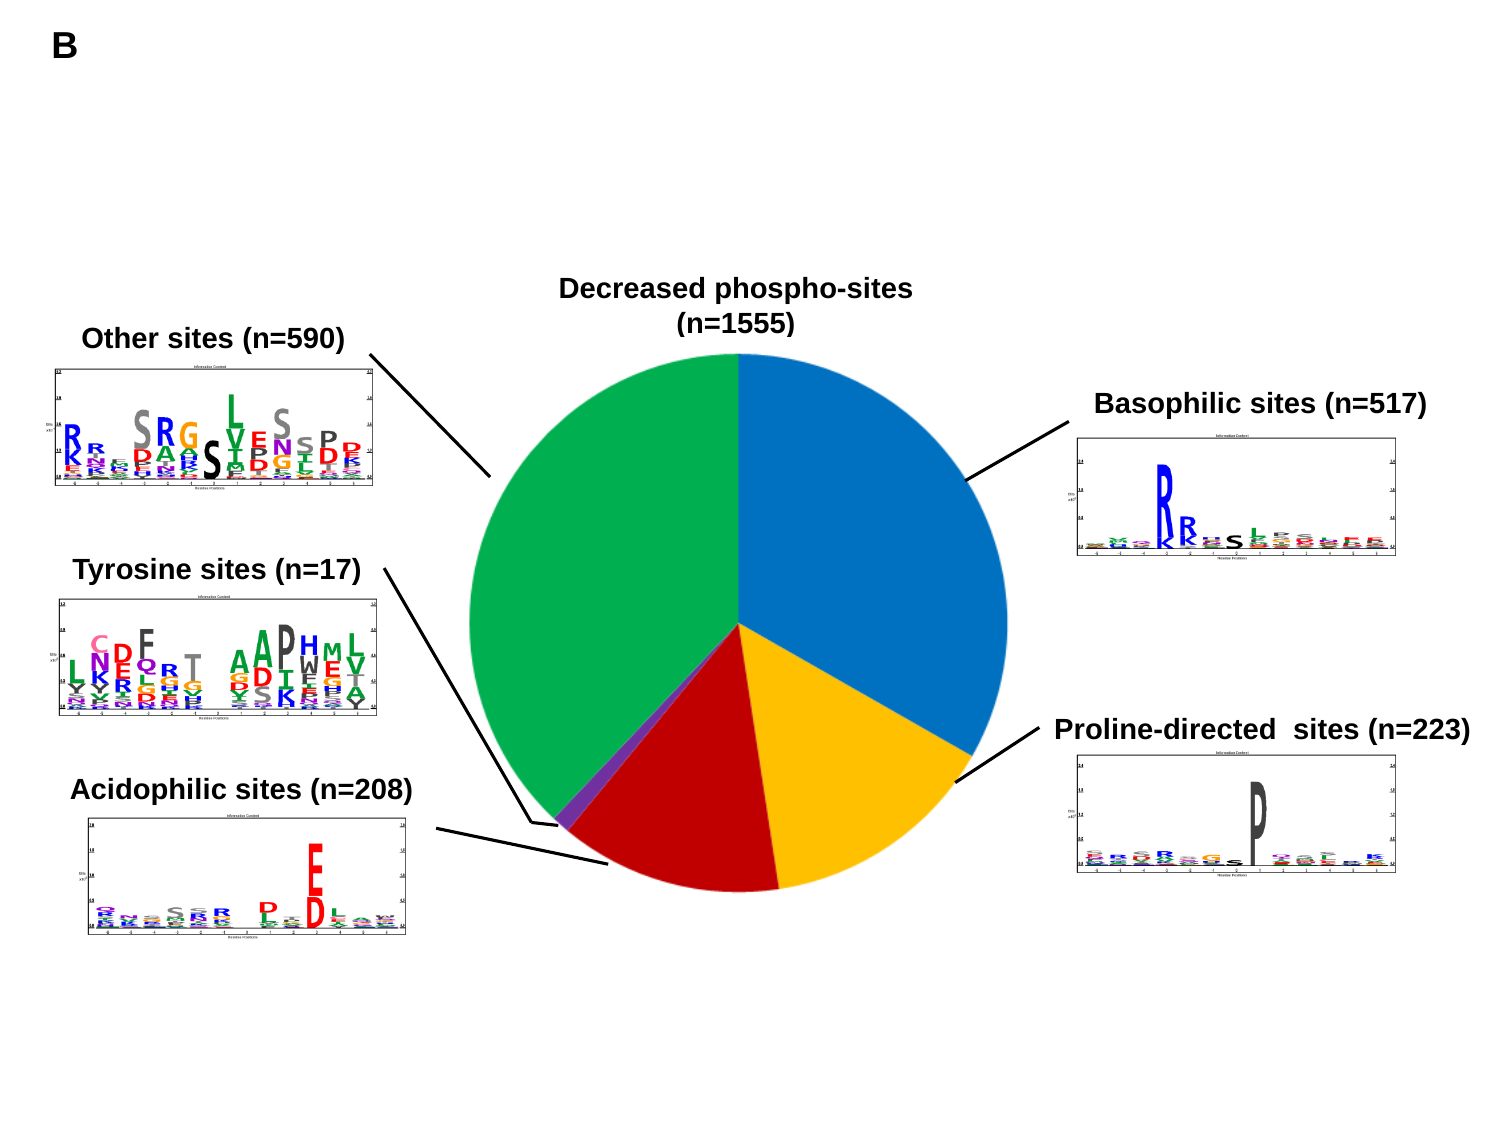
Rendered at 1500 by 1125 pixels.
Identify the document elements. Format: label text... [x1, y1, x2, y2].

picture [79, 813, 407, 940]
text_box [955, 727, 1040, 783]
text_box Basophilic sites (n=517) [1079, 376, 1447, 427]
picture [1068, 433, 1396, 560]
text_box Acidophilic sites (n=208) [54, 762, 378, 813]
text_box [369, 353, 491, 478]
text_box Tyrosine sites (n=17) [50, 543, 385, 593]
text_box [435, 828, 609, 865]
picture [49, 594, 377, 720]
picture [1068, 750, 1396, 877]
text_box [383, 568, 532, 823]
picture [46, 364, 374, 491]
text_box Other sites (n=590) [39, 312, 388, 363]
text_box Decreased phospho-sites (n=1555) [519, 261, 954, 336]
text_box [531, 822, 559, 826]
text_box Proline-directed sites (n=223) [1041, 702, 1500, 753]
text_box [964, 421, 1070, 481]
text_box B [36, 14, 370, 74]
picture [435, 337, 1037, 909]
